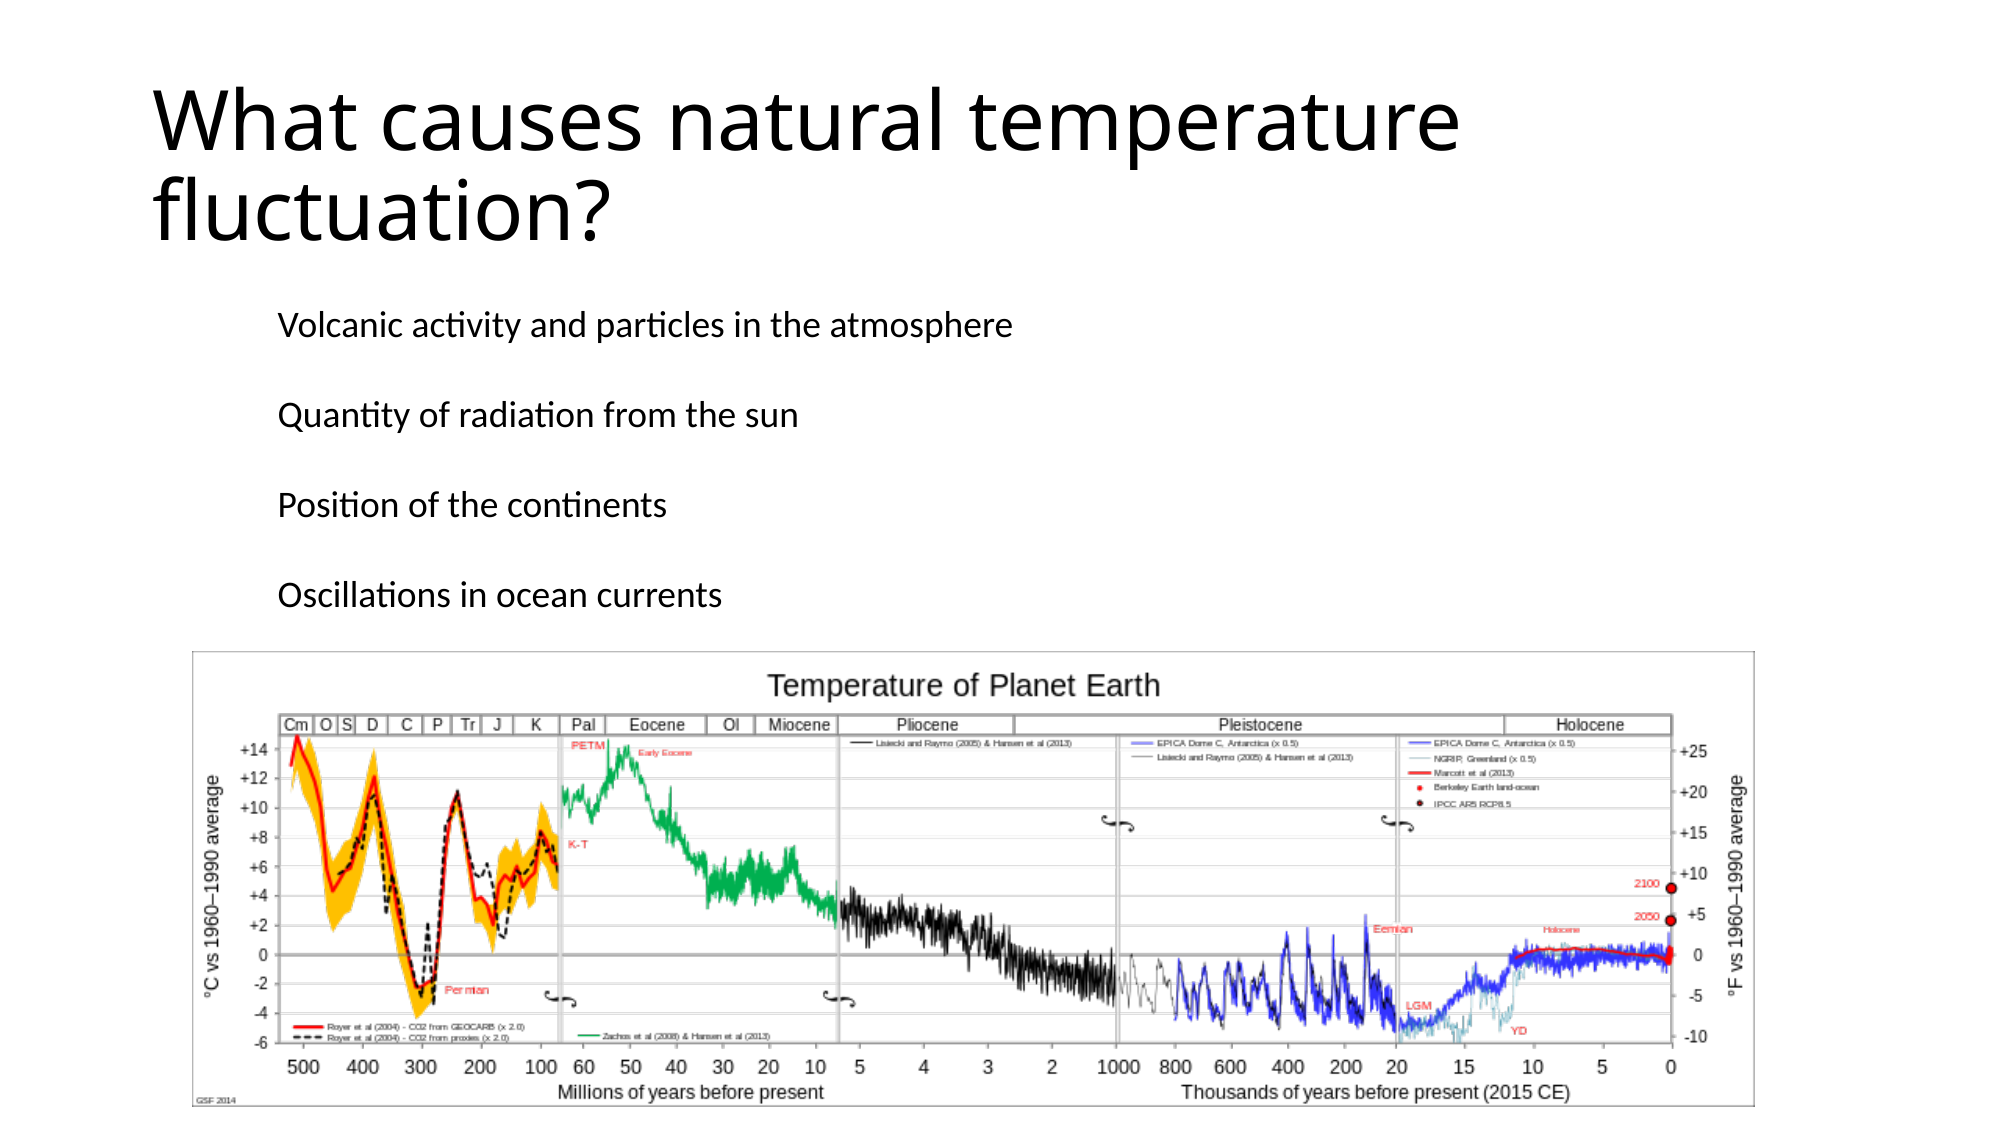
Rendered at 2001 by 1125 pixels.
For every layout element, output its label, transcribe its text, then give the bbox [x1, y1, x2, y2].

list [192, 651, 1755, 1107]
title What causes natural temperature fluctuation? [137, 59, 1863, 278]
text_box Volcanic activity and particles in the atmosphere Quantity of radiation from the sun Position of the continents Oscillations in ocean currents [262, 292, 1030, 622]
